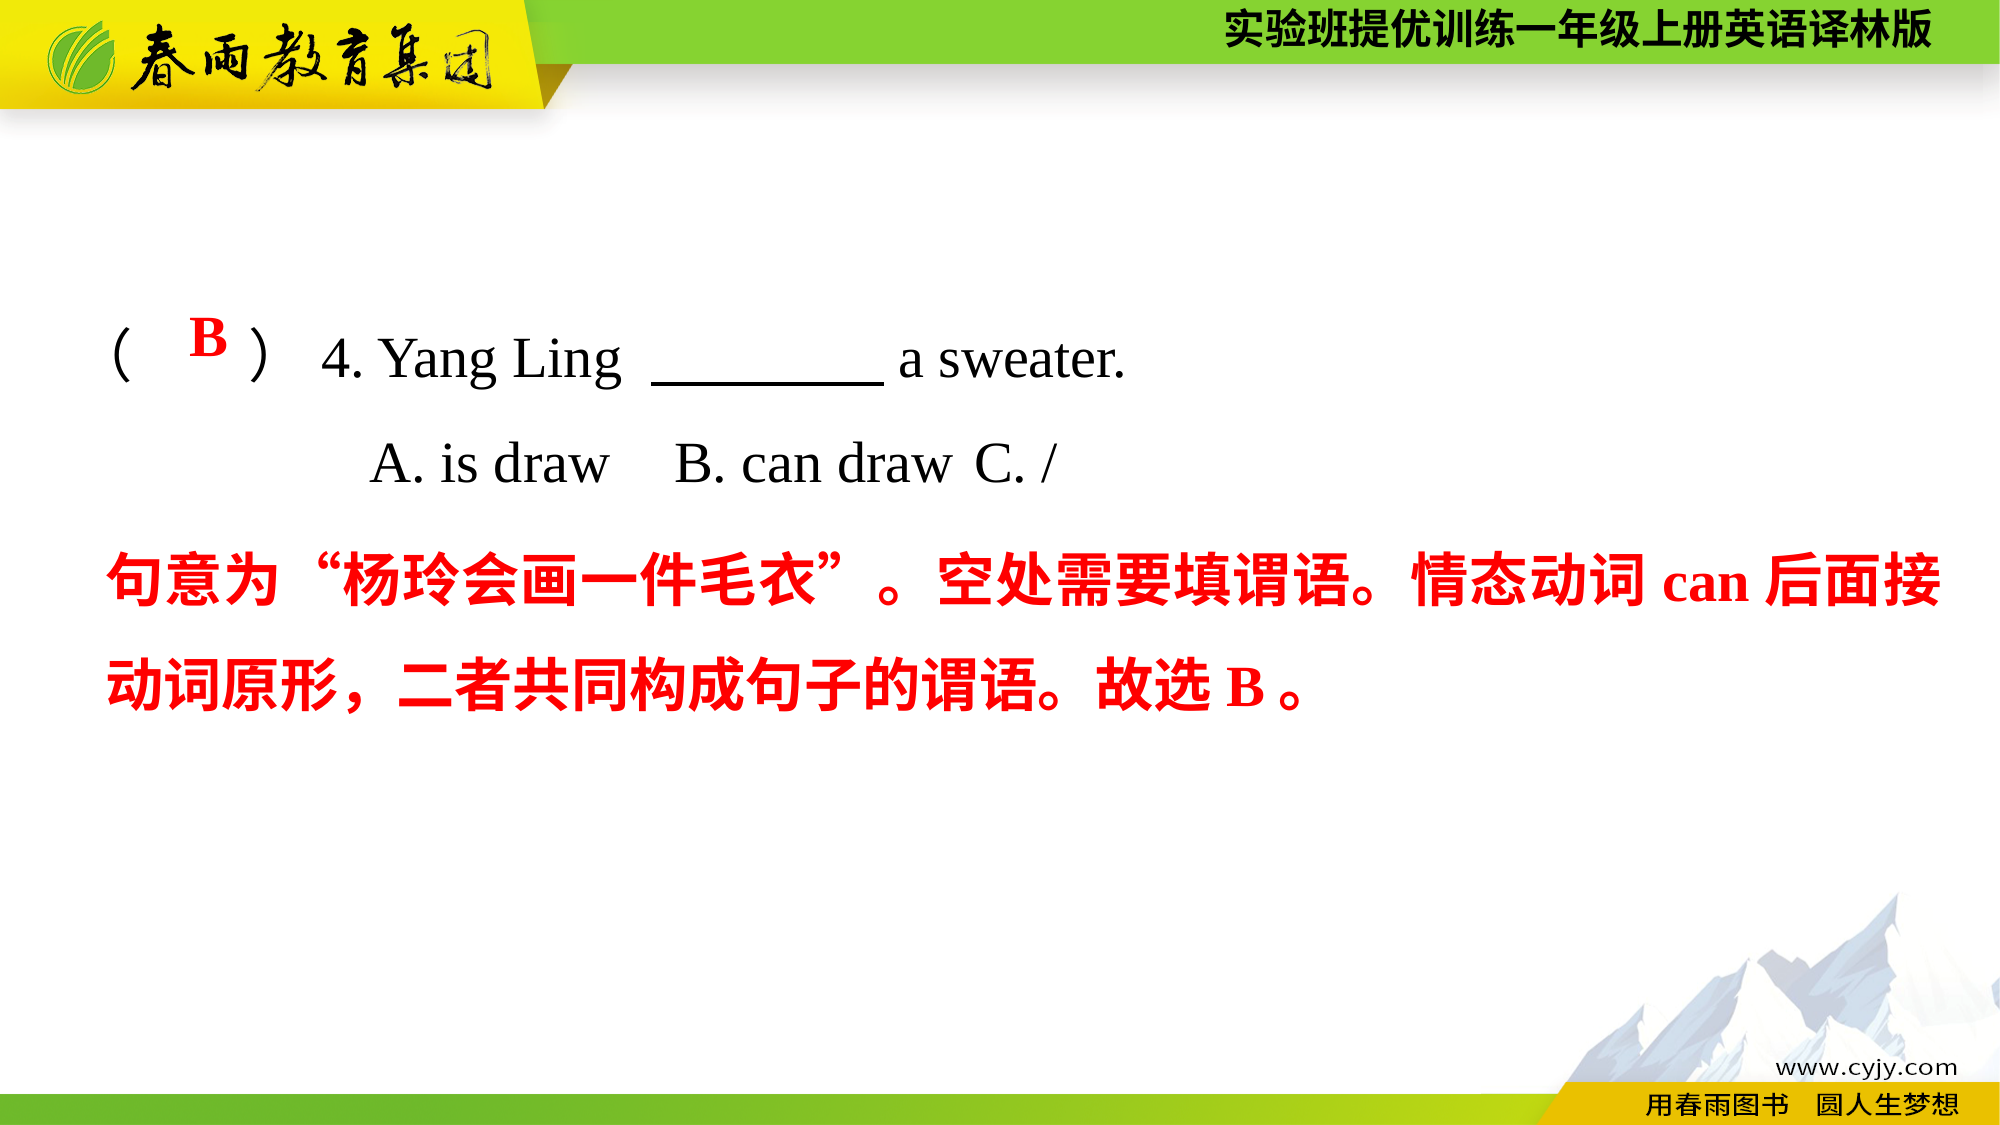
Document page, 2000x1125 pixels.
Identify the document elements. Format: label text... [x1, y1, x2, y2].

text_box 句意为“杨玲会画一件毛衣”。空处需要填谓语。情态动词can后面接动词原形，二者共同构成句子的谓语。故选B。 [90, 500, 1957, 726]
picture [0, 0, 2000, 1125]
list （ ）4. Yang Ling a sweater. A. is draw B. can draw C. / [59, 277, 1944, 492]
text_box B [174, 290, 244, 376]
